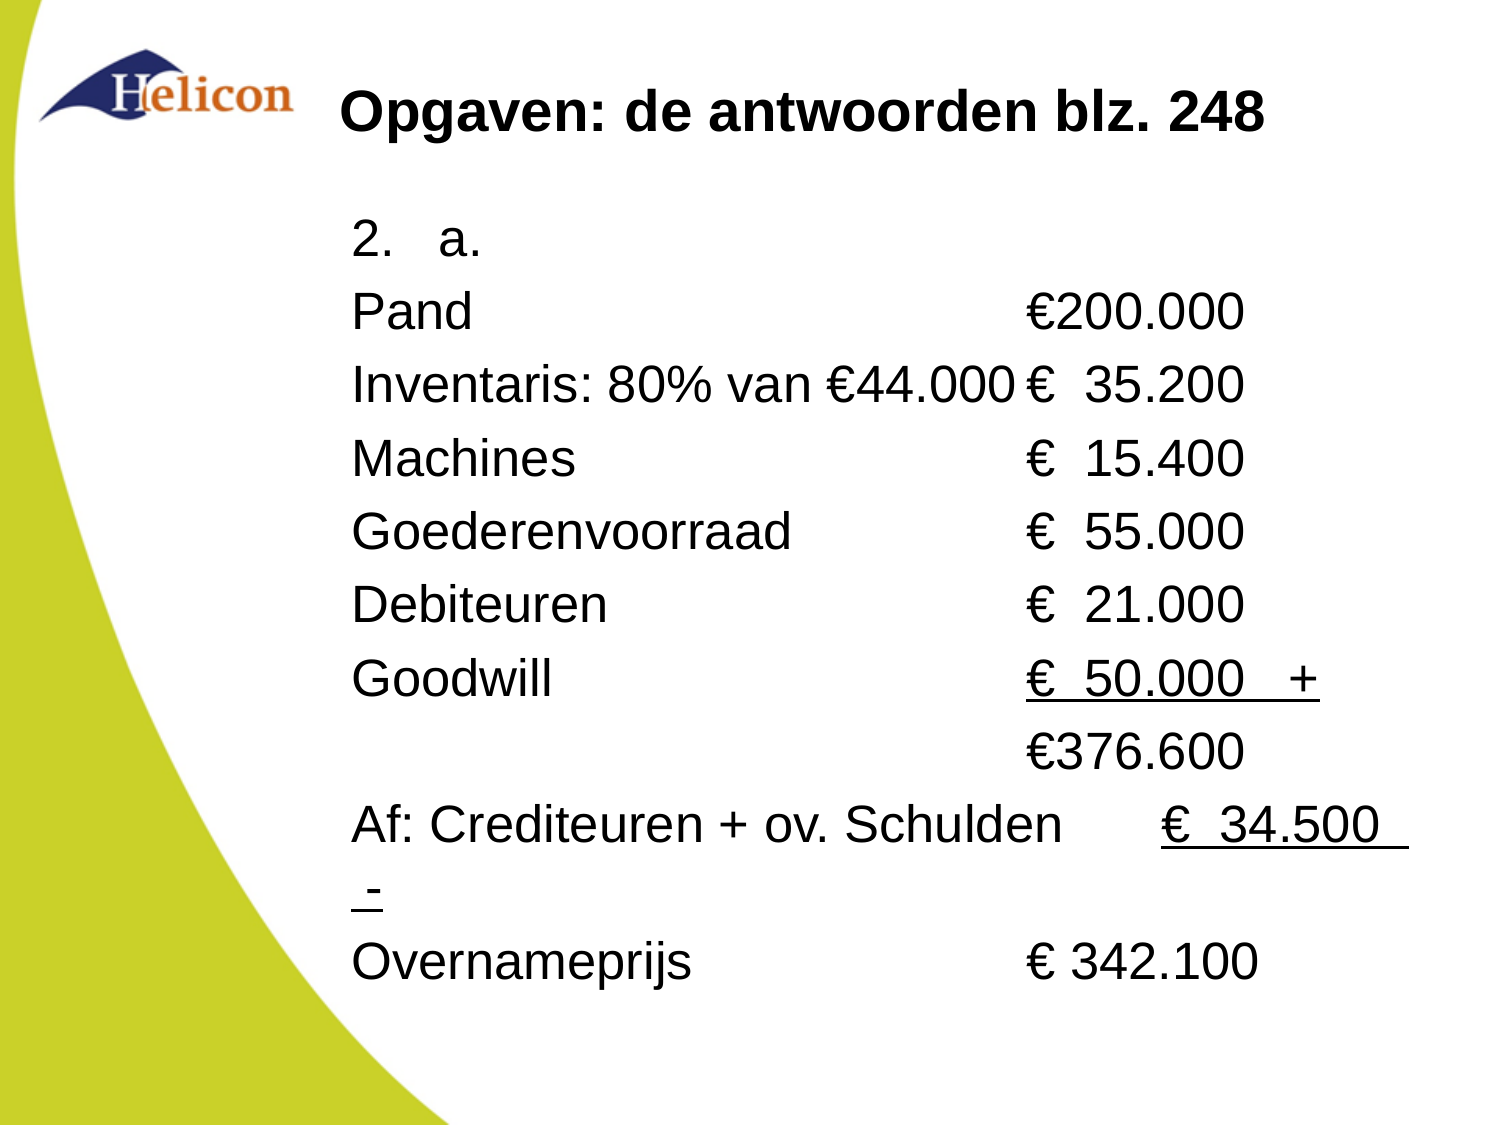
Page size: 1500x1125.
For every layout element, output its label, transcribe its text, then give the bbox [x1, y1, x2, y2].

picture [0, 0, 1500, 1125]
list a. Pand €200.000 Inventaris: 80% van €44.000 € 35.200 Machines € 15.400 Goederenvoorraad € 55.000 Debiteuren € 21.000 Goodwill € 50.000 + €376.600 Af: Crediteuren + ov. Schulden € 34.500 - Overnameprijs € 342.100 [336, 196, 1425, 1005]
title Opgaven: de antwoorden blz. 248 [324, 54, 1415, 161]
